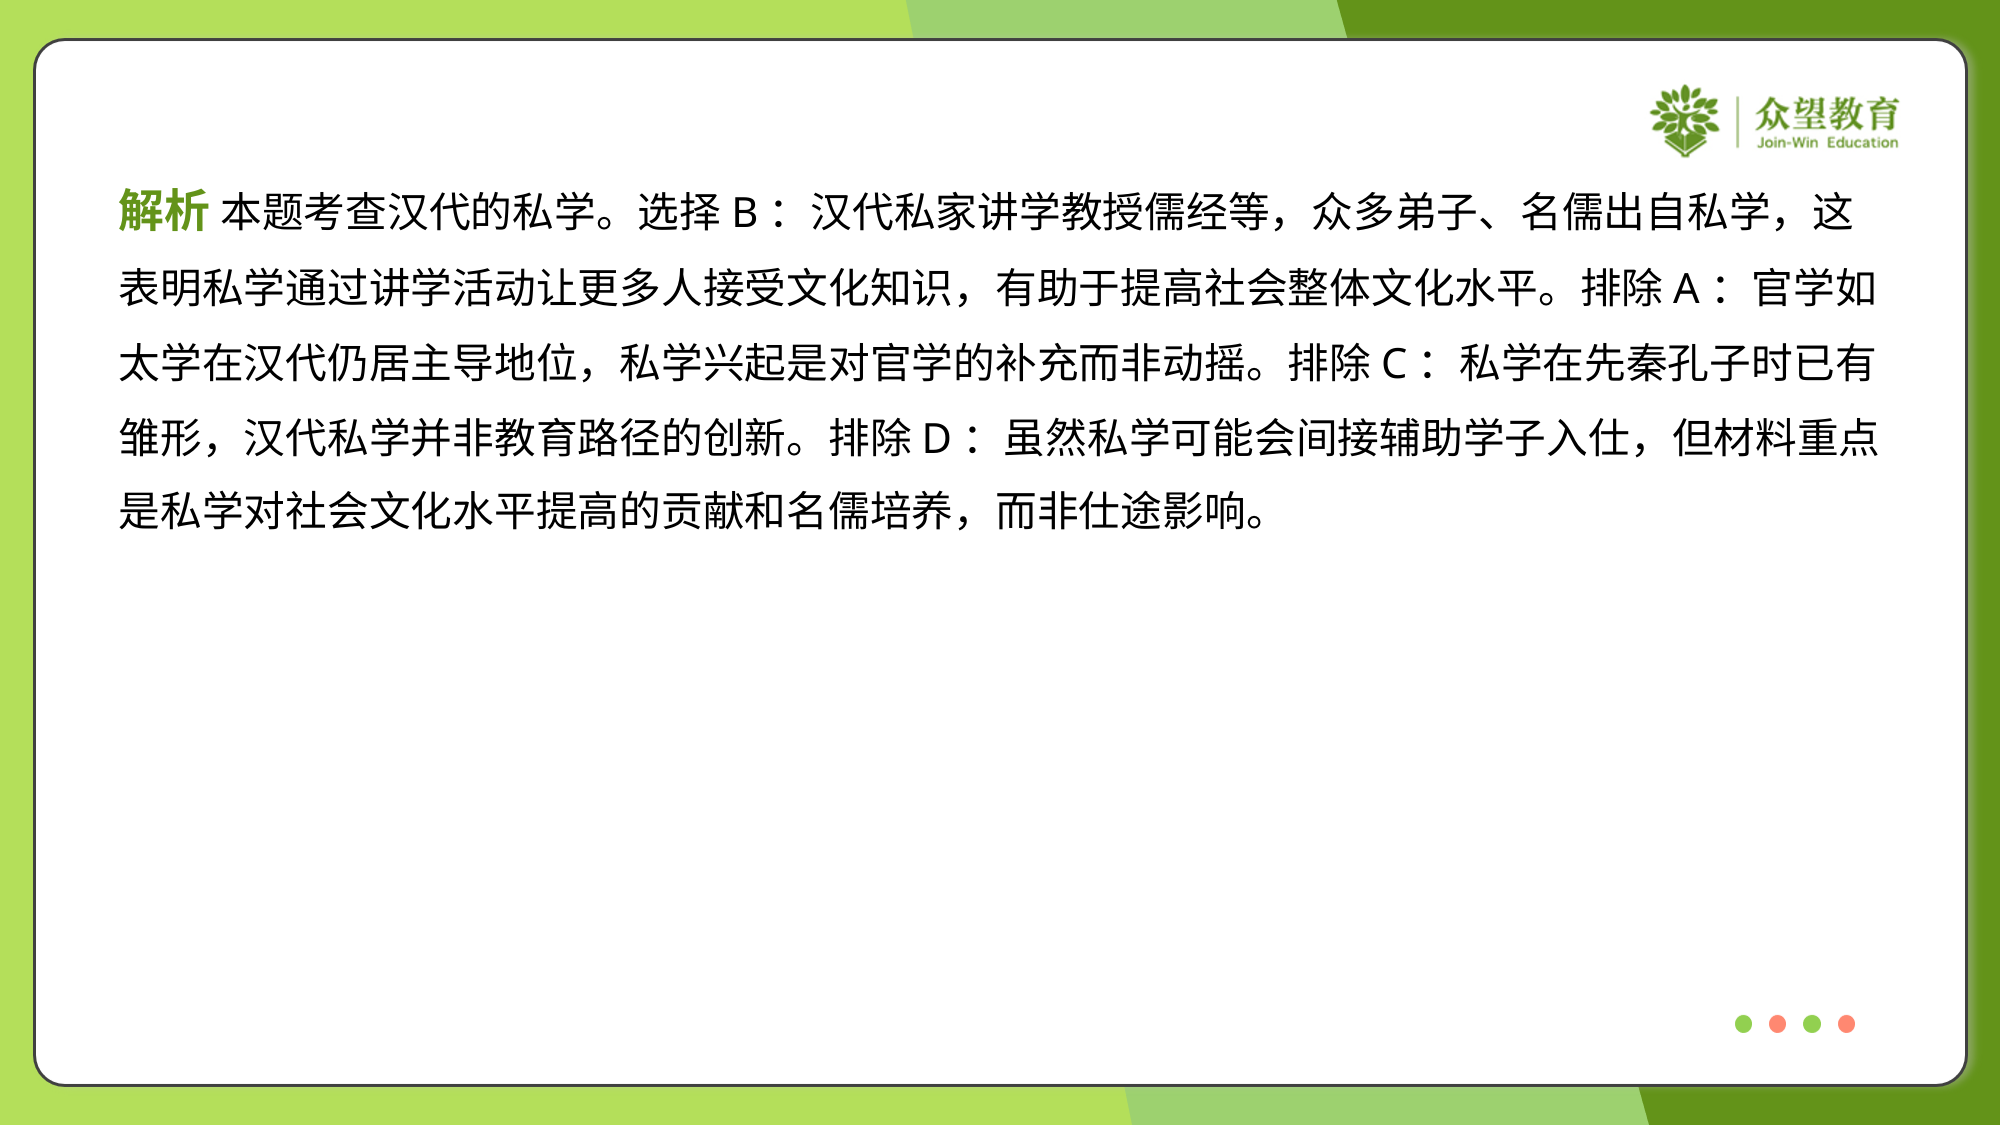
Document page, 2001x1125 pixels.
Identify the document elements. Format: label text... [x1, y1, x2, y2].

picture [0, 0, 2000, 1125]
text_box 解析 本题考查汉代的私学。选择B：汉代私家讲学教授儒经等，众多弟子、名儒出自私学，这 表明私学通过讲学活动让更多人接受文化知识，有助于提高社会整体文化水平。排除A：官学如 太学在汉代仍居主导地位，私学兴起是对官学的补充而非动摇。排除C：私学在先秦孔子时已有 雏形，汉代私学并非教育路径的创新。排除D：虽然私学可能会间接辅助学子入仕，但材料重点 是私学对社会文化水平提高的贡献和名儒培养，而非仕途影响。 [118, 159, 1883, 527]
